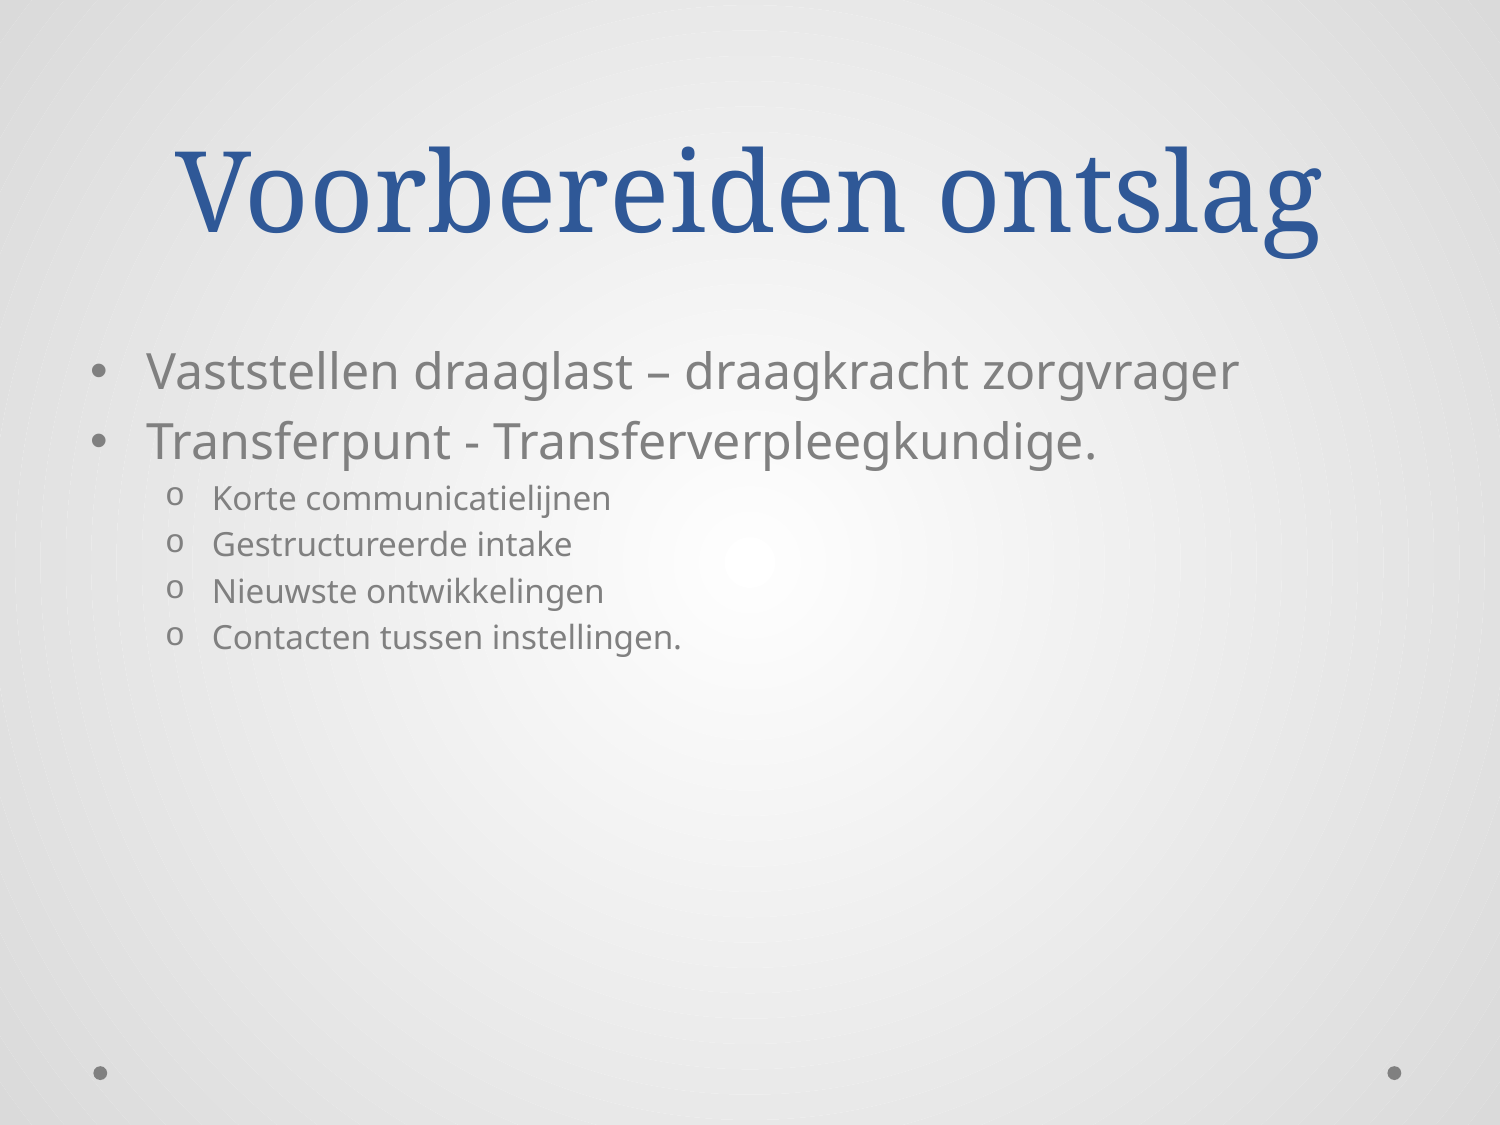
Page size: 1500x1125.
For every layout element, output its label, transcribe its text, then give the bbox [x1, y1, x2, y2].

title Voorbereiden ontslag [75, 0, 1425, 262]
list Vaststellen draaglast – draagkracht zorgvrager Transferpunt - Transferverpleegkundige. Korte communicatielijnen Gestructureerde intake Nieuwste ontwikkelingen Contacten tussen instellingen. [75, 262, 1425, 1005]
